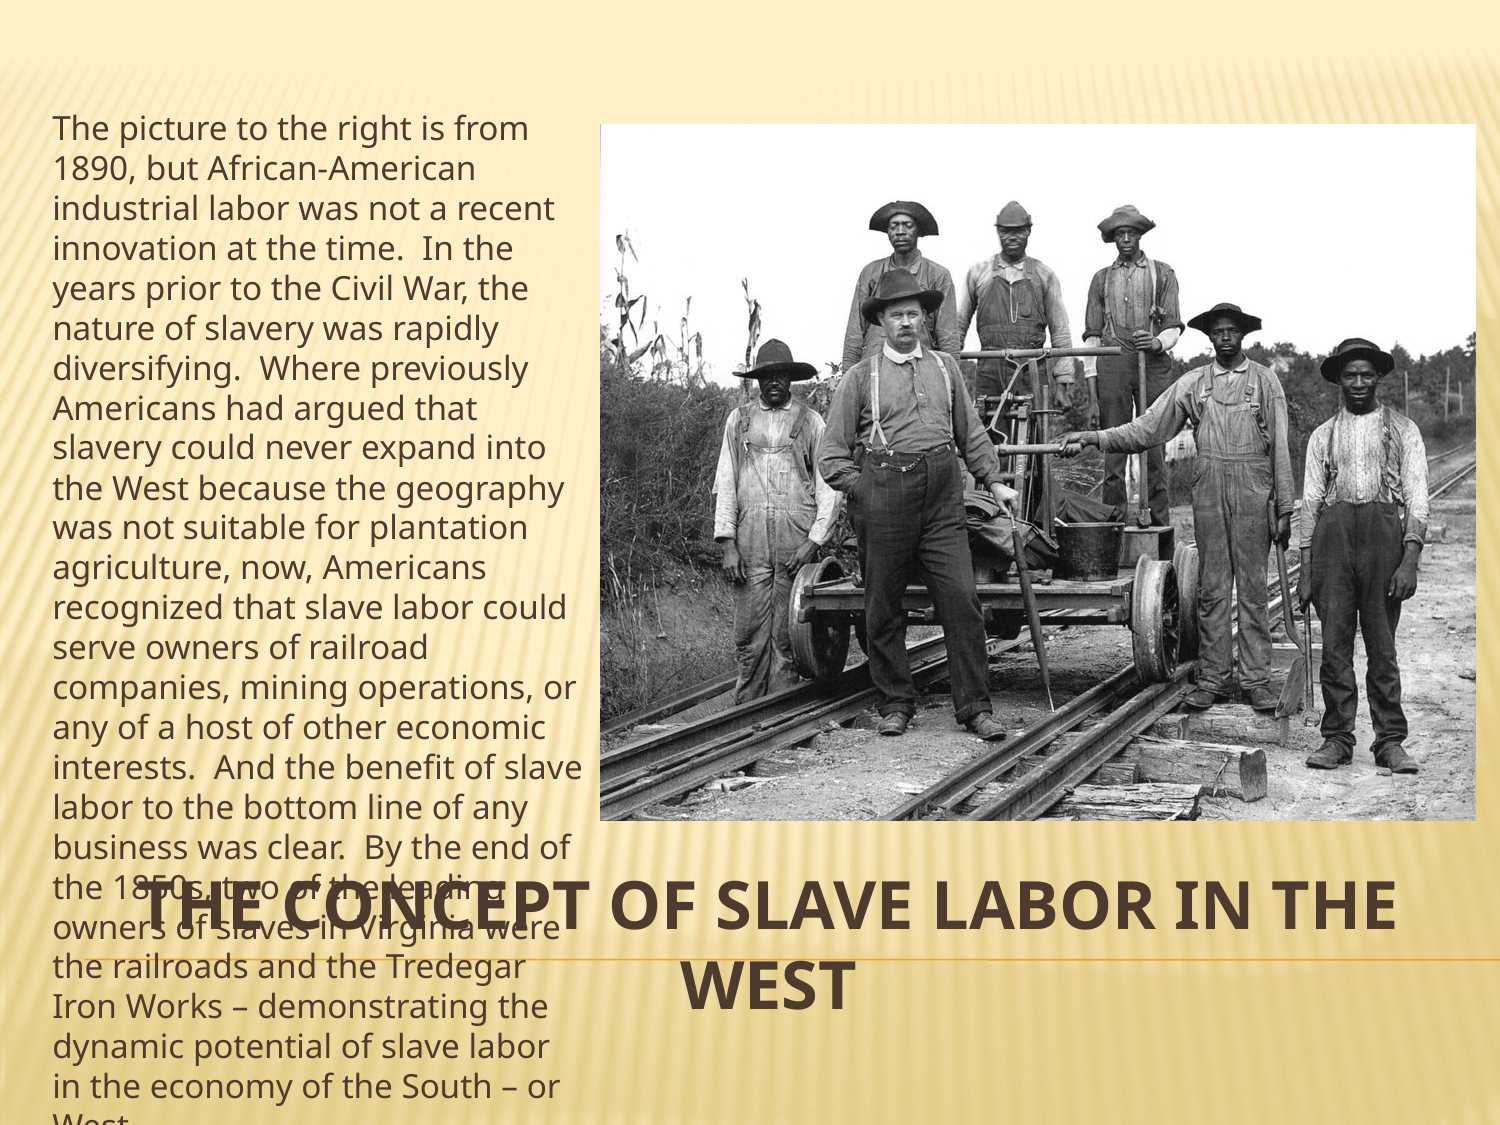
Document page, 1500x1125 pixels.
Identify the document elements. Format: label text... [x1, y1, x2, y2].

list The picture to the right is from 1890, but African-American industrial labor was not a recent innovation at the time. In the years prior to the Civil War, the nature of slavery was rapidly diversifying. Where previously Americans had argued that slavery could never expand into the West because the geography was not suitable for plantation agriculture, now, Americans recognized that slave labor could serve owners of railroad companies, mining operations, or any of a host of other economic interests. And the benefit of slave labor to the bottom line of any business was clear. By the end of the 1850s, two of the leading owners of slaves in Virginia were the railroads and the Tredegar Iron Works – demonstrating the dynamic potential of slave labor in the economy of the South – or West. [37, 99, 600, 888]
title The concept of slave labor in the west [75, 900, 1463, 986]
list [599, 124, 1477, 822]
